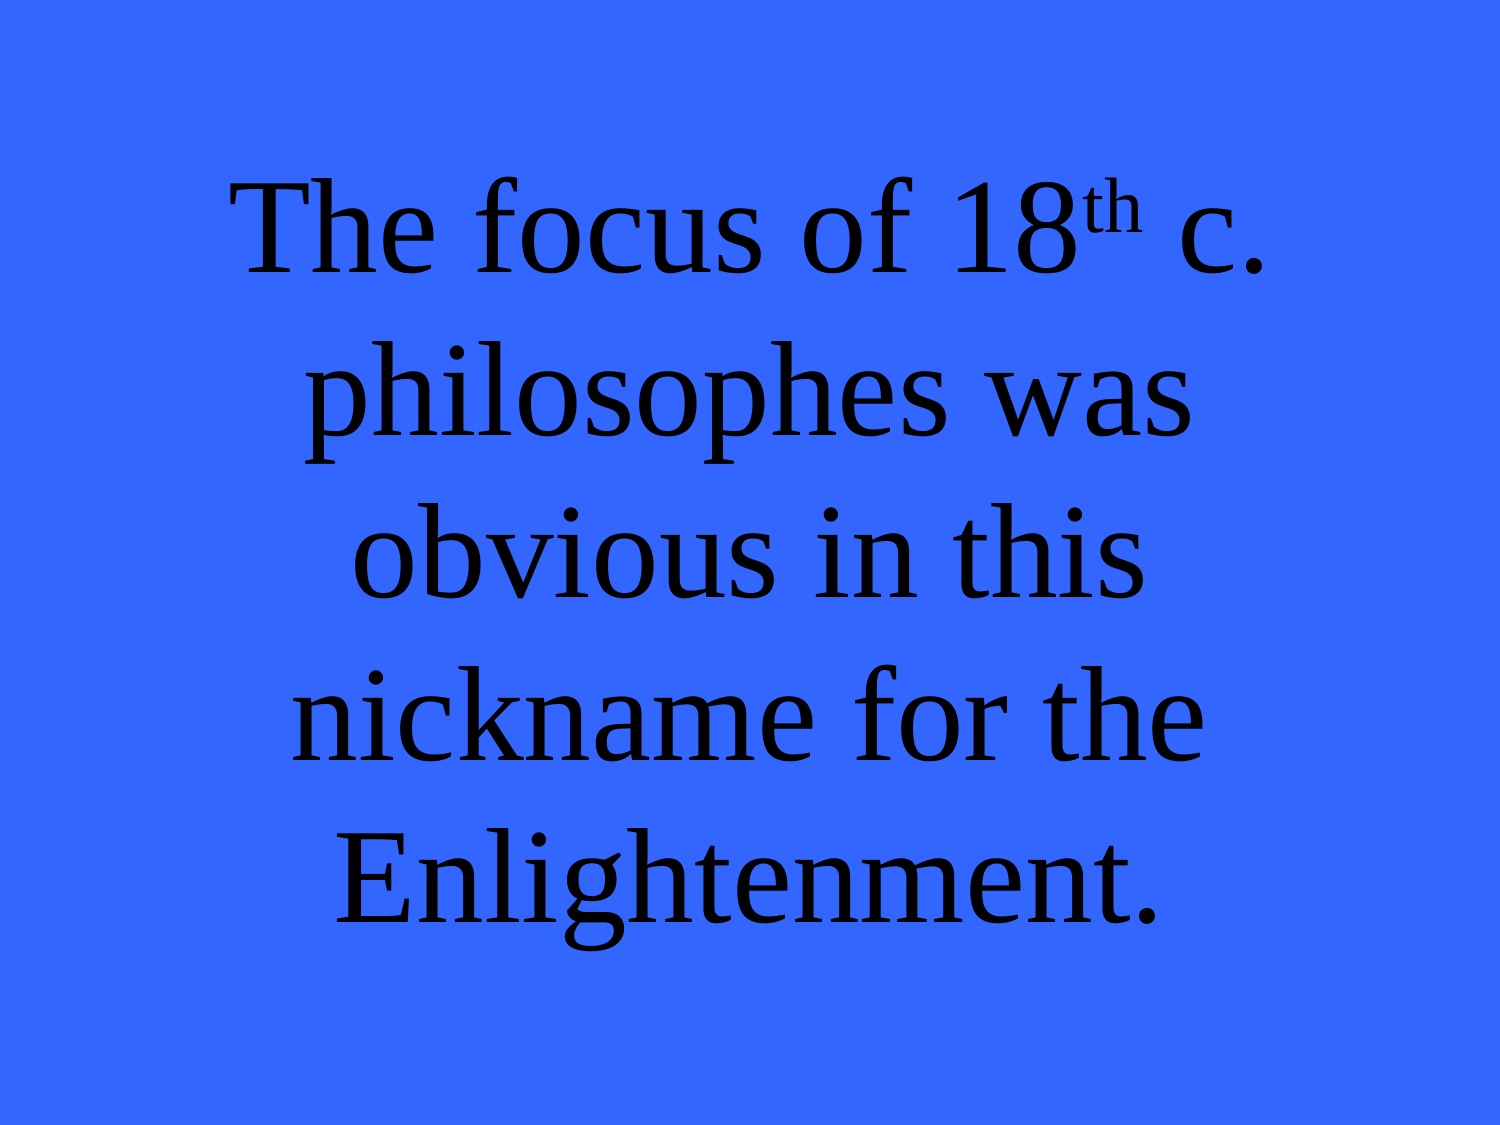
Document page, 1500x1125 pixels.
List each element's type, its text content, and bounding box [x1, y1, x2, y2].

title The focus of 18th c. philosophes was obvious in this nickname for the Enlightenment. [99, 99, 1400, 988]
